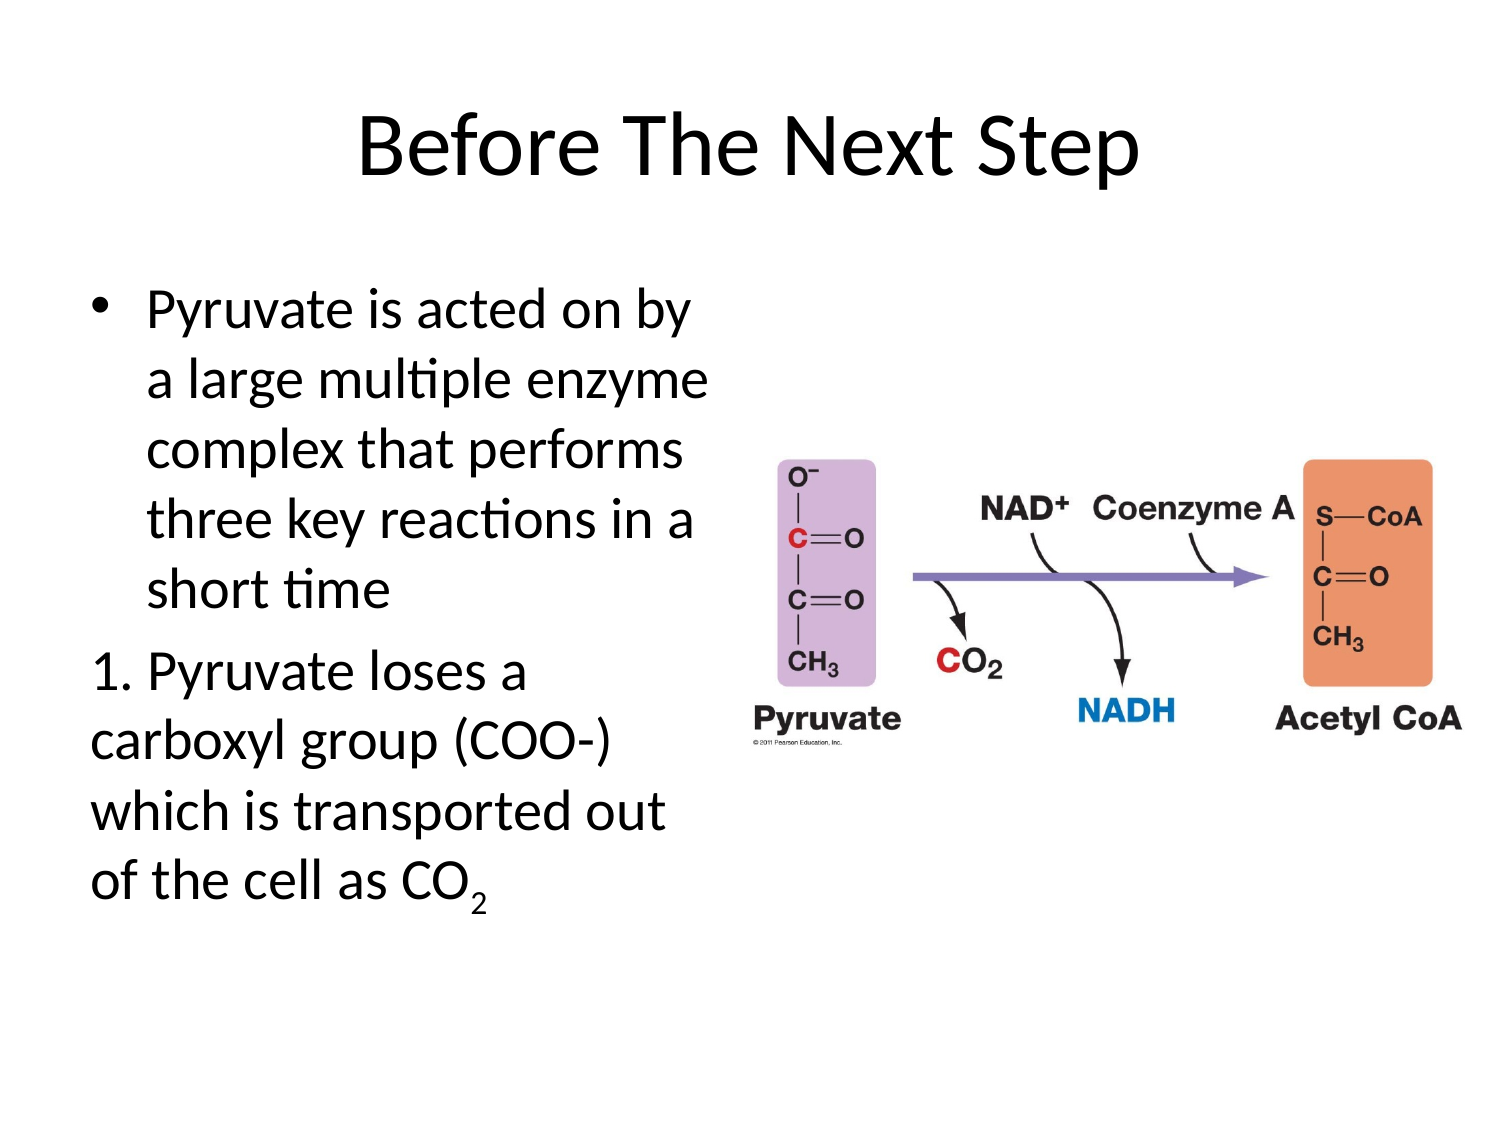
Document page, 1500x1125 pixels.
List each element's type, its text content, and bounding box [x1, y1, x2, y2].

title Before The Next Step [75, 45, 1425, 233]
list Pyruvate is acted on by a large multiple enzyme complex that performs three key reactions in a short time 1. Pyruvate loses a carboxyl group (COO-) which is transported out of the cell as CO2 [75, 262, 738, 1005]
picture [749, 456, 1465, 752]
